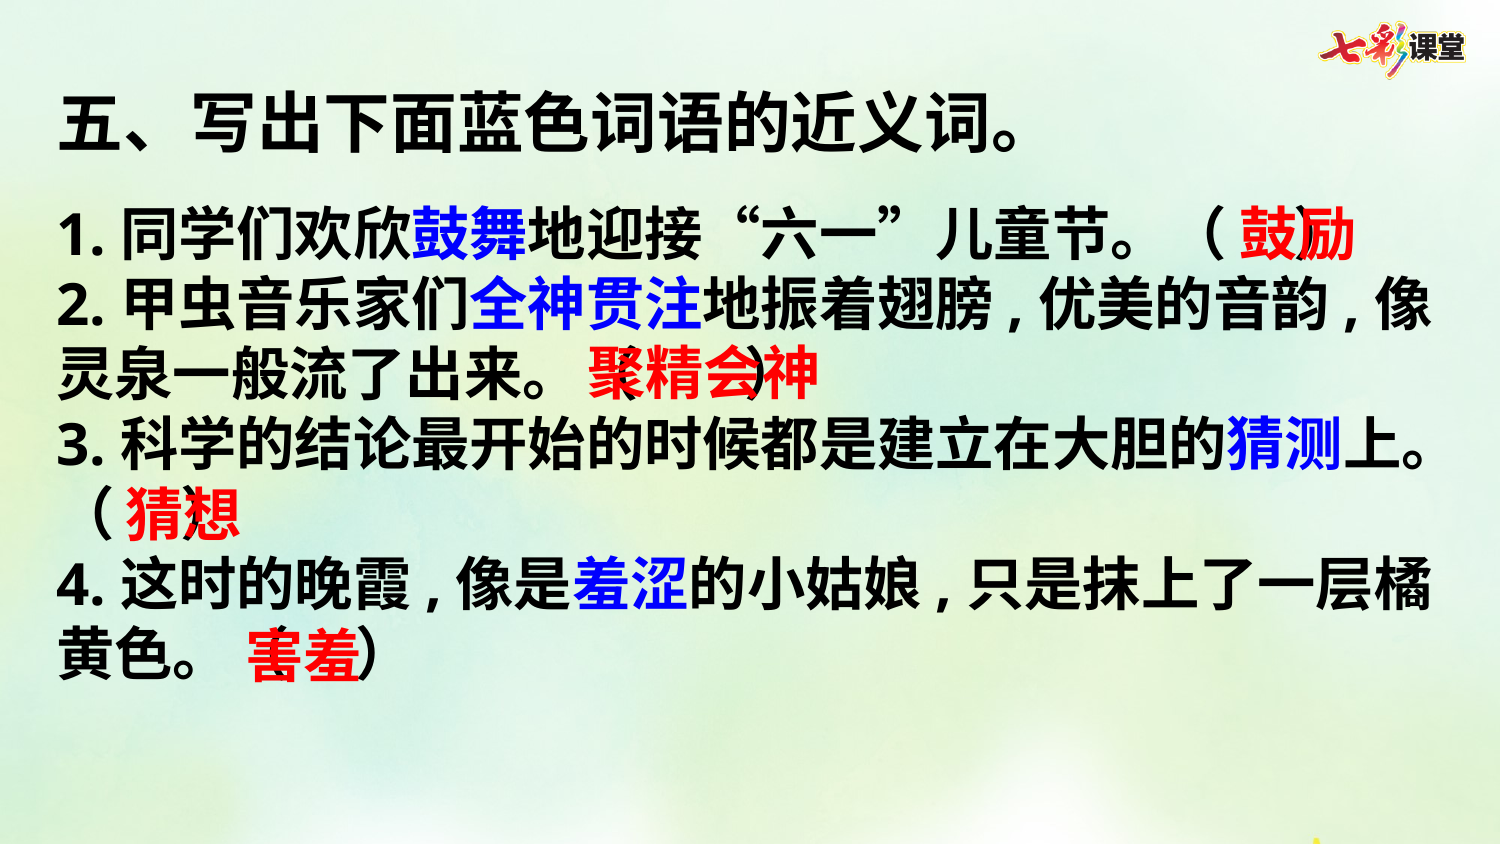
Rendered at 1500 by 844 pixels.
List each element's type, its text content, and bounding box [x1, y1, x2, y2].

text_box 害羞 [230, 612, 391, 697]
picture [0, 0, 1500, 844]
text_box 1.同学们欢欣鼓舞地迎接“六一”儿童节。（ ） 2.甲虫音乐家们全神贯注地振着翅膀,优美的音韵,像灵泉一般流了出来。（ ） 3.科学的结论最开始的时候都是建立在大胆的猜测上。 （ ） 4.这时的晚霞,像是羞涩的小姑娘,只是抹上了一层橘黄色。（ ） [41, 189, 1483, 695]
text_box 聚精会神 [572, 328, 889, 414]
text_box 五、写出下面蓝色词语的近义词。 [42, 73, 1326, 169]
text_box 鼓励 [1225, 189, 1386, 275]
text_box 猜想 [110, 470, 271, 556]
